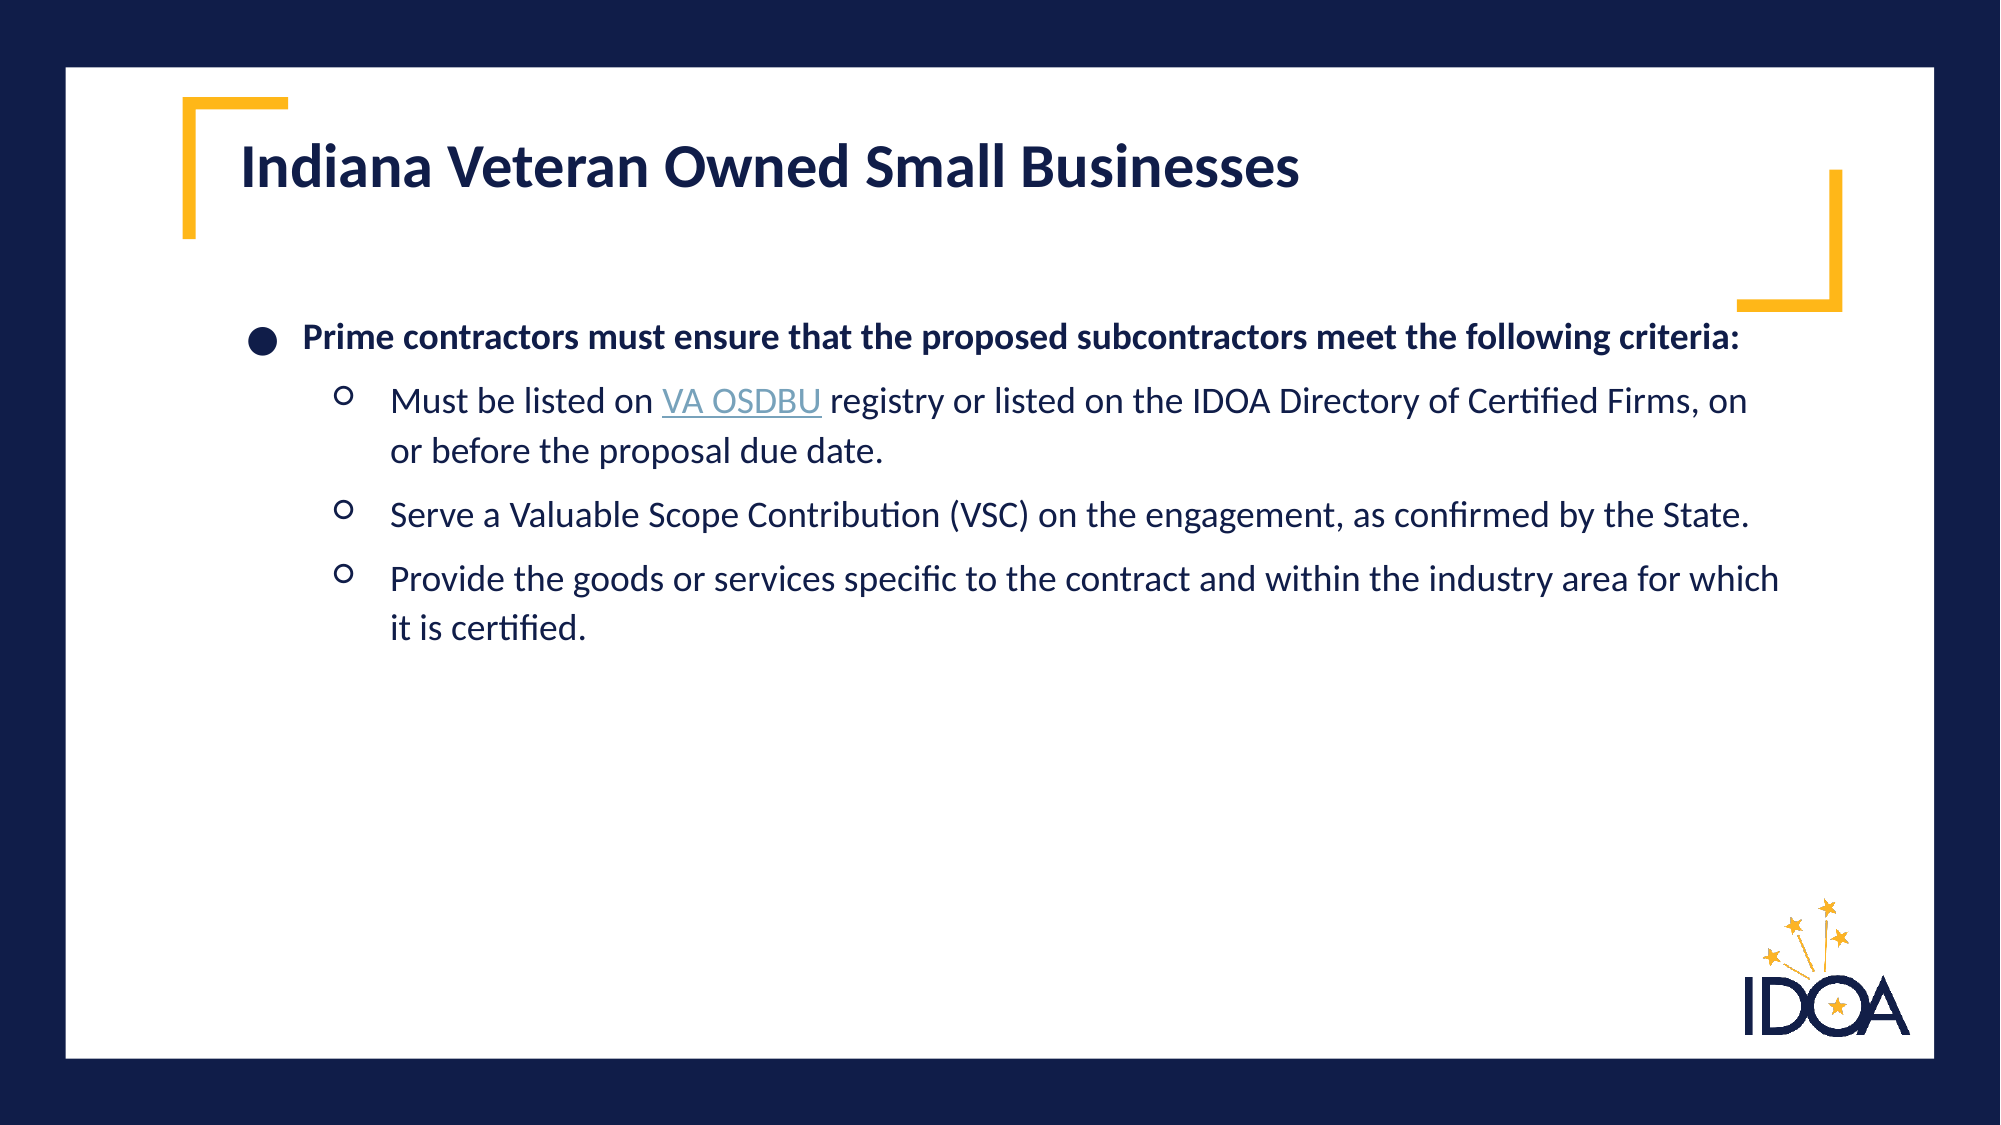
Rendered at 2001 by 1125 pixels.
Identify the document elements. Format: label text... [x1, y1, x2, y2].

title Indiana Veteran Owned Small Businesses [225, 126, 1800, 263]
list Prime contractors must ensure that the proposed subcontractors meet the following criteria: Must be listed on VA OSDBU registry or listed on the IDOA Directory of Certified Firms, on or before the proposal due date. Serve a Valuable Scope Contribution (VSC) on the engagement, as confirmed by the State. Provide the goods or services specific to the contract and within the industry area for which it is certified. [225, 299, 1800, 826]
picture [1702, 857, 1959, 1114]
